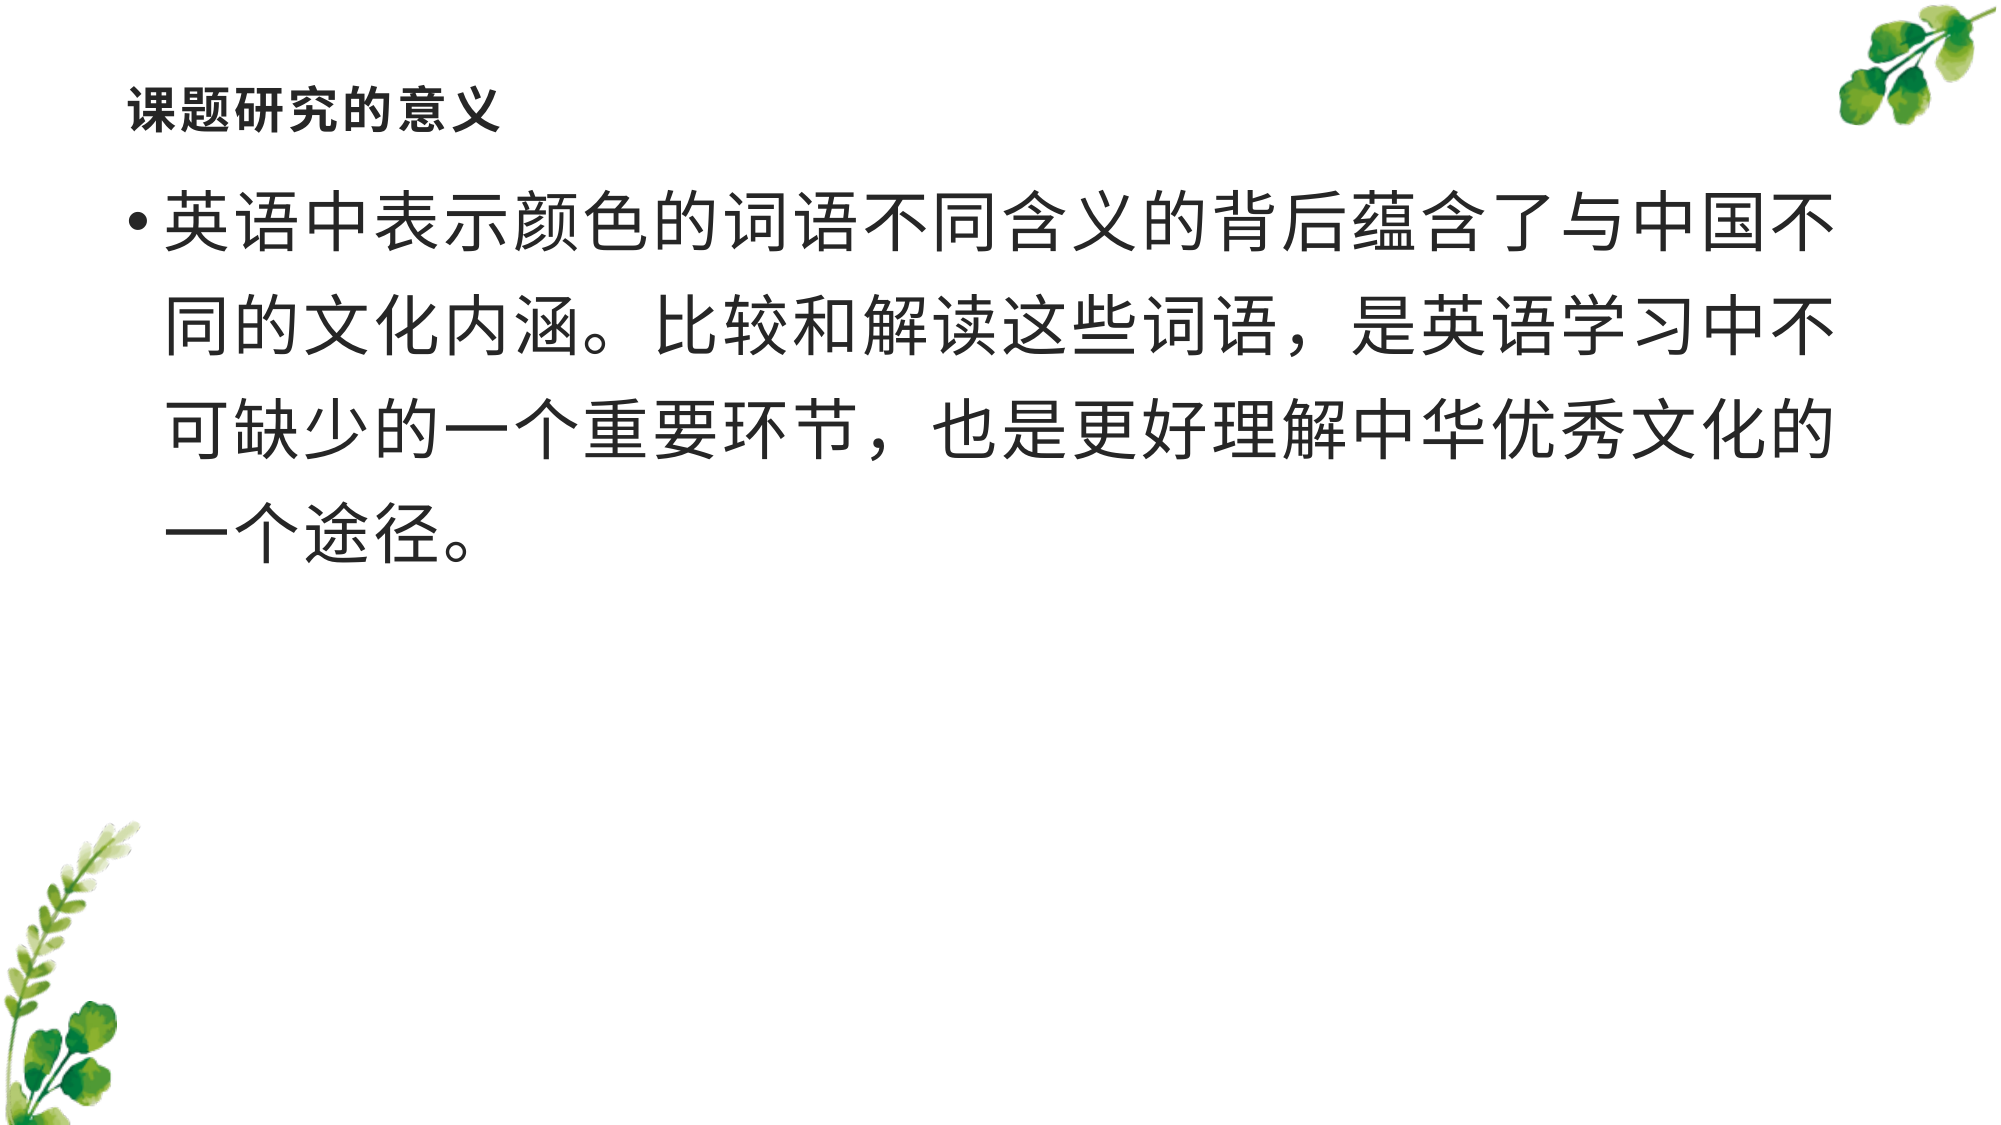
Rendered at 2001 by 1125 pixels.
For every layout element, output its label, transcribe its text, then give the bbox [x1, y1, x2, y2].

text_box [0, 801, 117, 1125]
picture [1832, 0, 2000, 140]
text_box 课题研究的意义 [109, 72, 1891, 146]
list 英语中表示颜色的词语不同含义的背后蕴含了与中国不同的文化内涵。比较和解读这些词语，是英语学习中不可缺少的一个重要环节，也是更好理解中华优秀文化的一个途径。 [109, 156, 1891, 1041]
